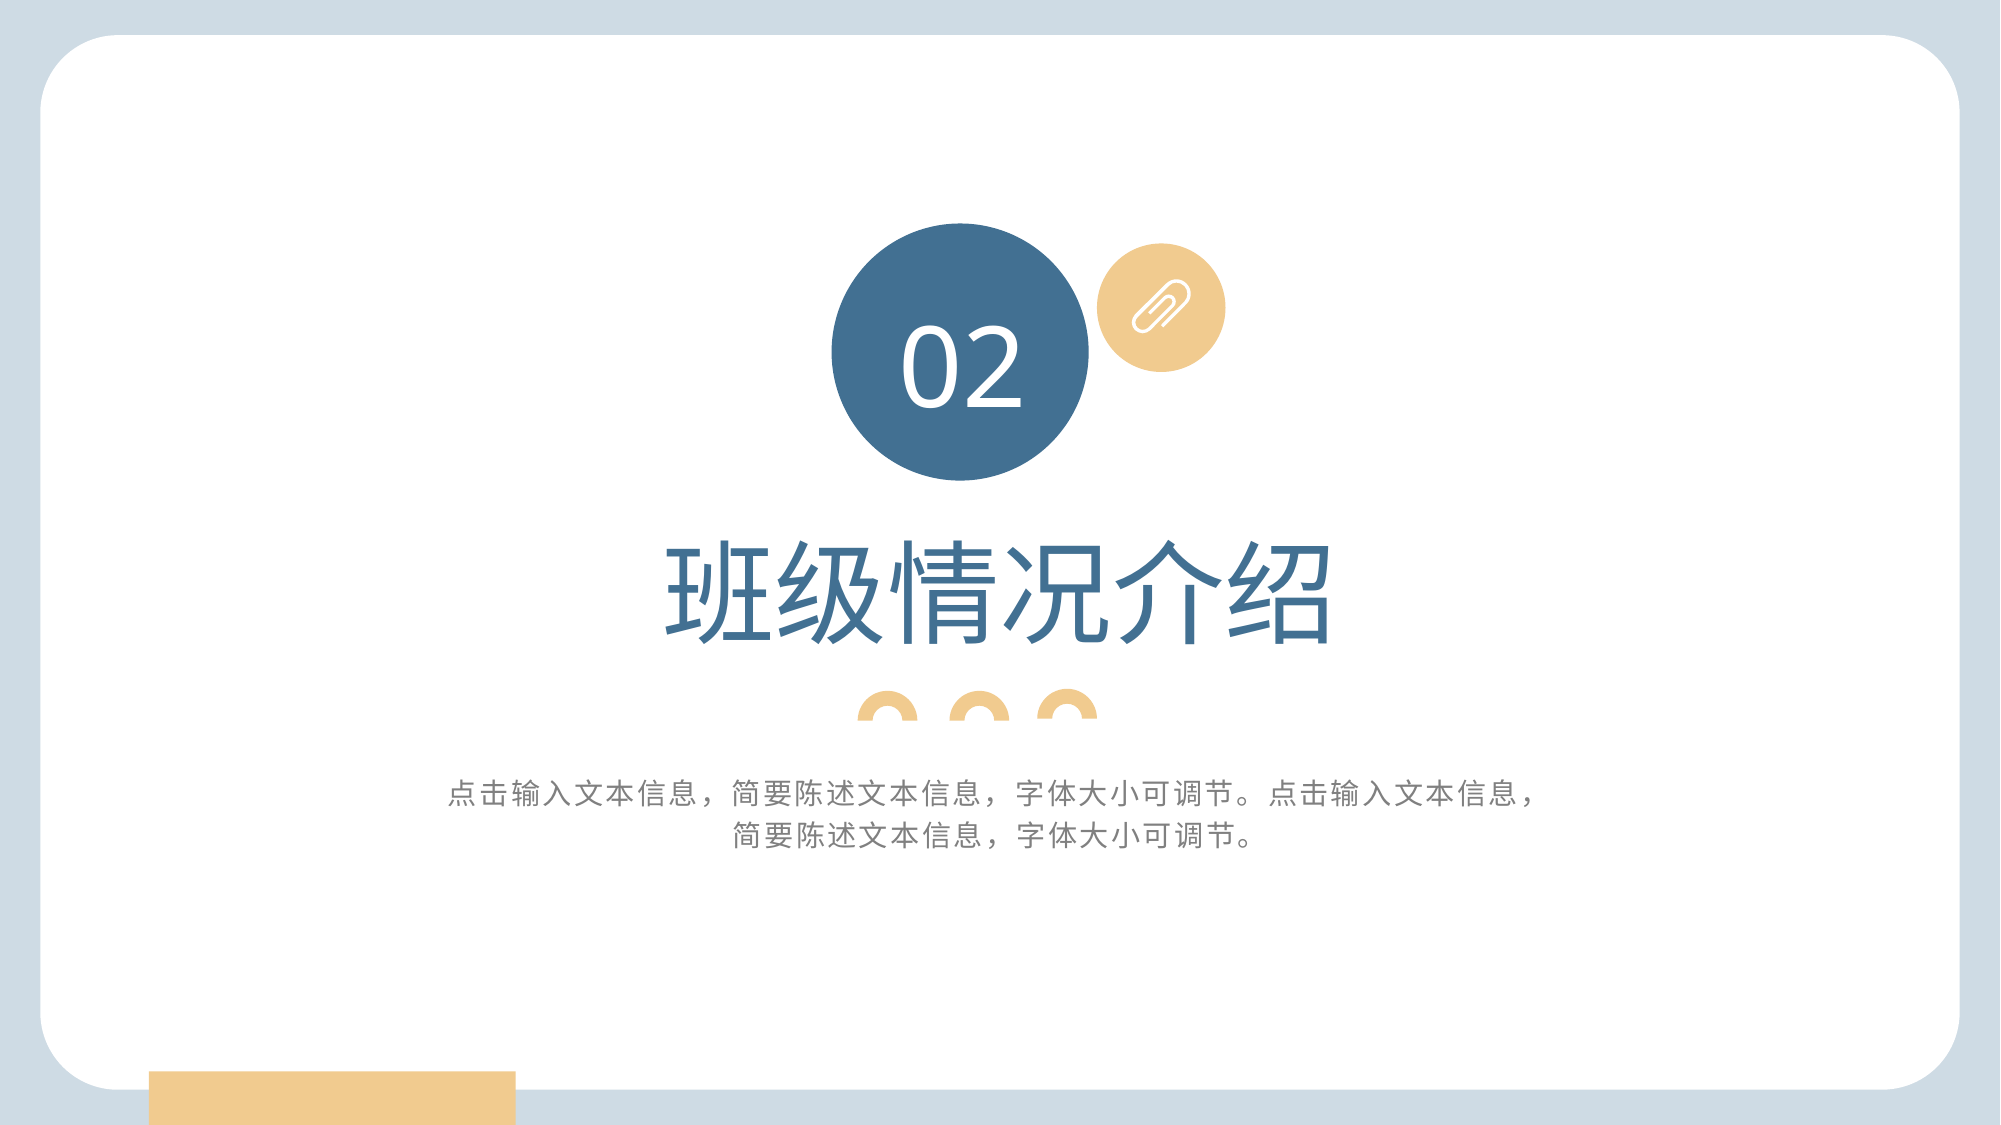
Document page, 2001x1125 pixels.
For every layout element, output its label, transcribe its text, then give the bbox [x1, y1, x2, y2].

text_box [39, 34, 1961, 1091]
text_box [830, 222, 1090, 482]
text_box [1131, 279, 1191, 334]
text_box [856, 689, 919, 722]
text_box 02 [883, 287, 1042, 437]
text_box [1036, 687, 1099, 720]
text_box [1095, 242, 1227, 374]
text_box 班级情况介绍 [647, 515, 1353, 666]
text_box 点击输入文本信息，简要陈述文本信息，字体大小可调节。点击输入文本信息，简要陈述文本信息，字体大小可调节。 [421, 761, 1579, 860]
text_box [948, 689, 1011, 722]
text_box [148, 1070, 517, 1125]
